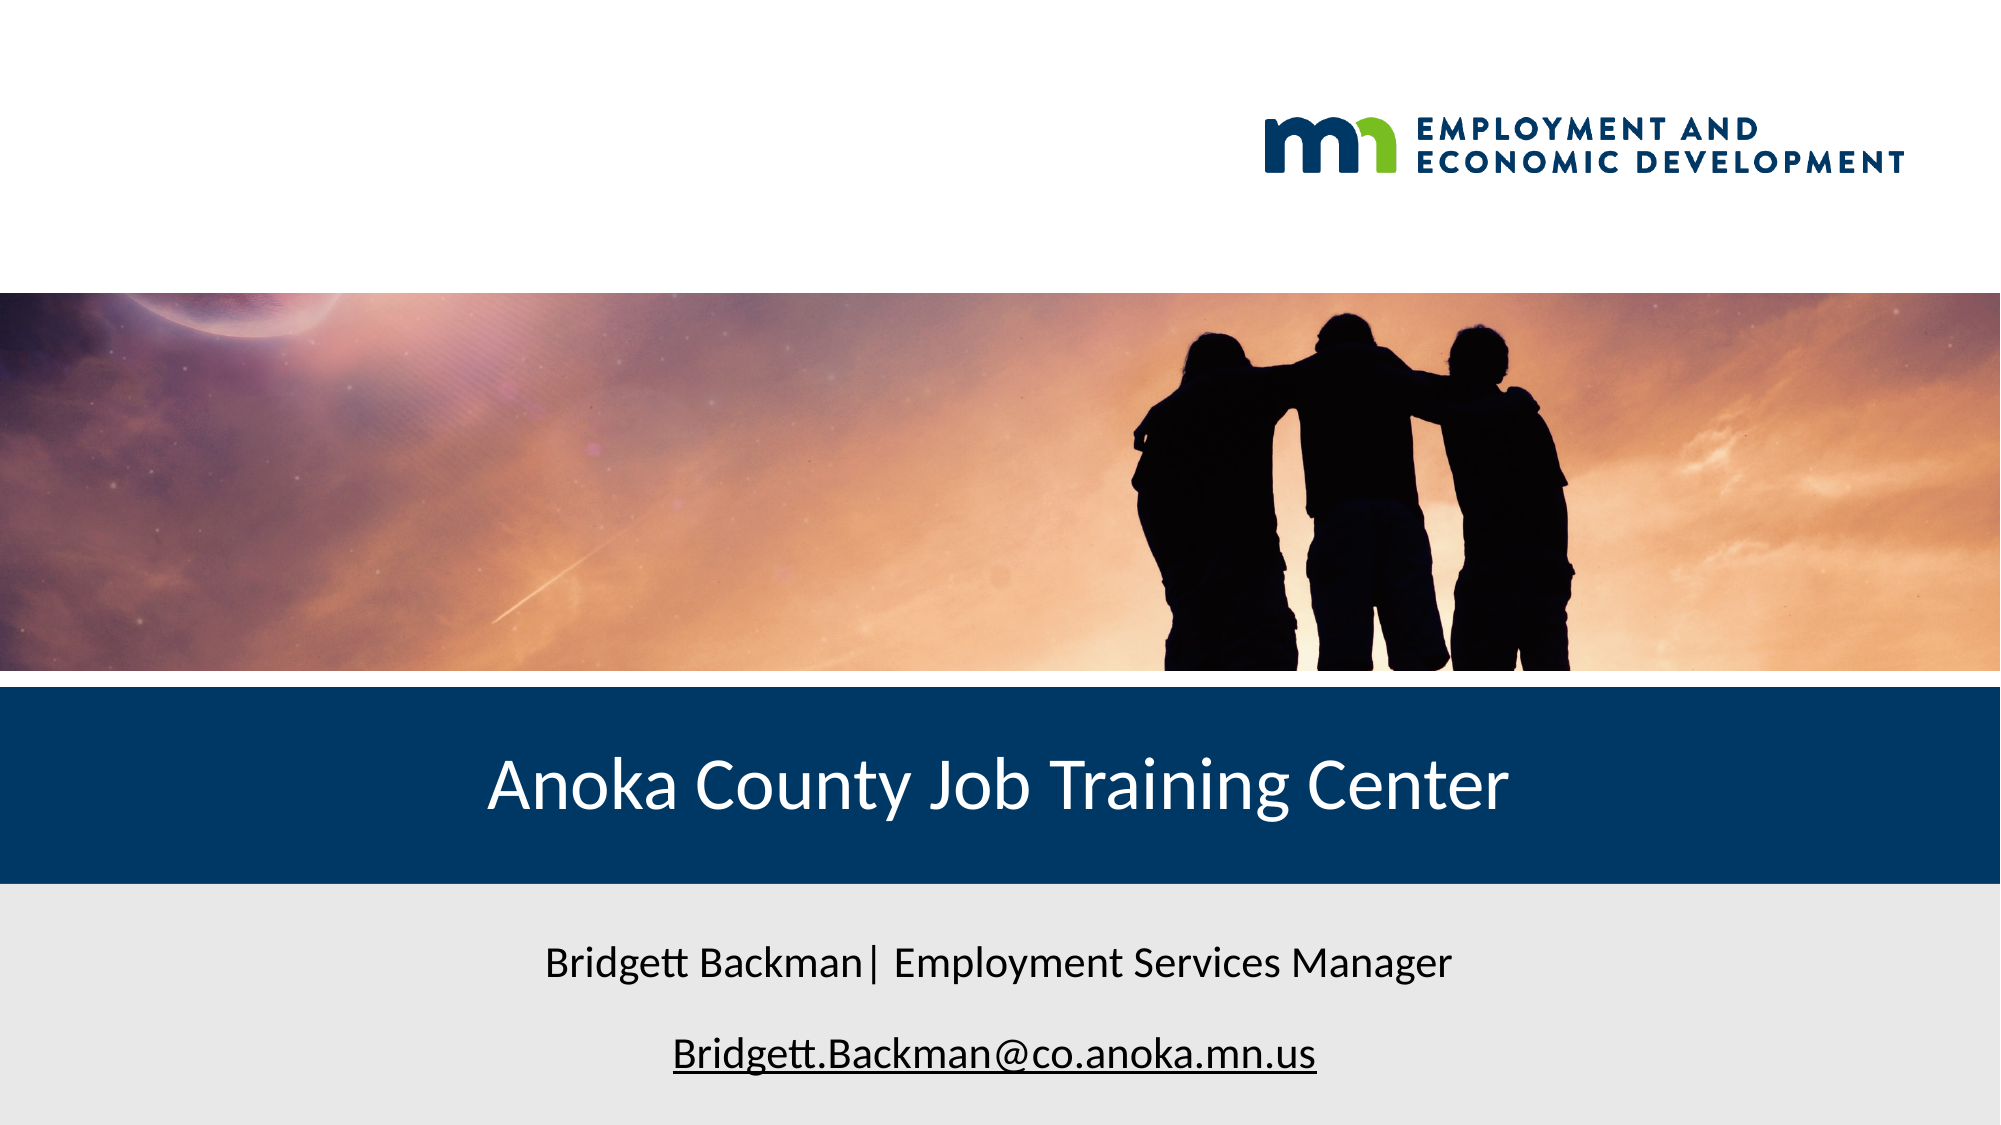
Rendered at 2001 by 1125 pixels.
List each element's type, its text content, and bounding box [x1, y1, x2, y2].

list Bridgett Backman| Employment Services Manager Bridgett.Backman@co.anoka.mn.us [137, 925, 1863, 1085]
title Anoka County Job Training Center [43, 687, 1957, 884]
picture [0, 293, 2000, 671]
picture [1265, 117, 1904, 173]
